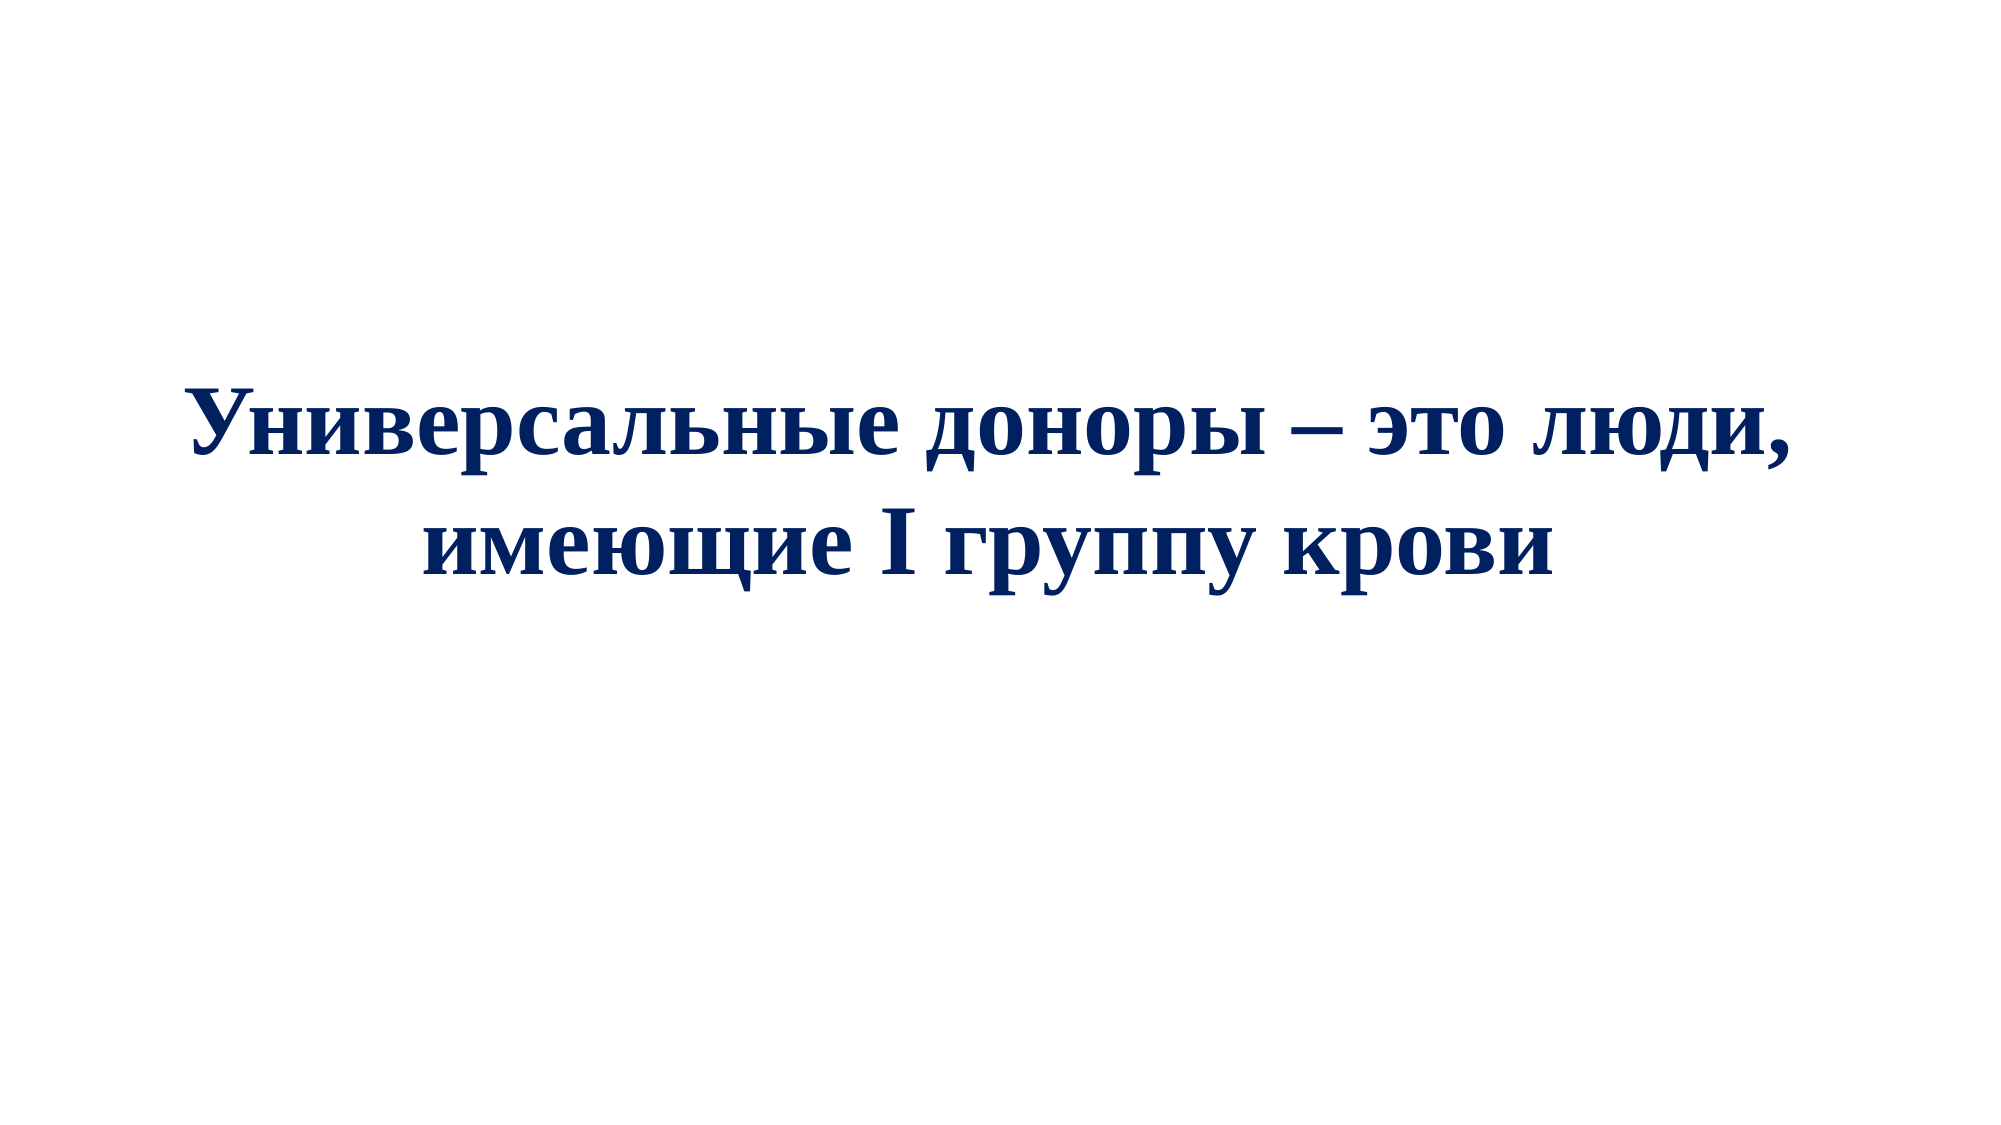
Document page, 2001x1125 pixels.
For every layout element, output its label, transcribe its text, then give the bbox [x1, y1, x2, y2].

text_box Универсальные доноры – это люди, имеющие I группу крови [0, 347, 1977, 602]
